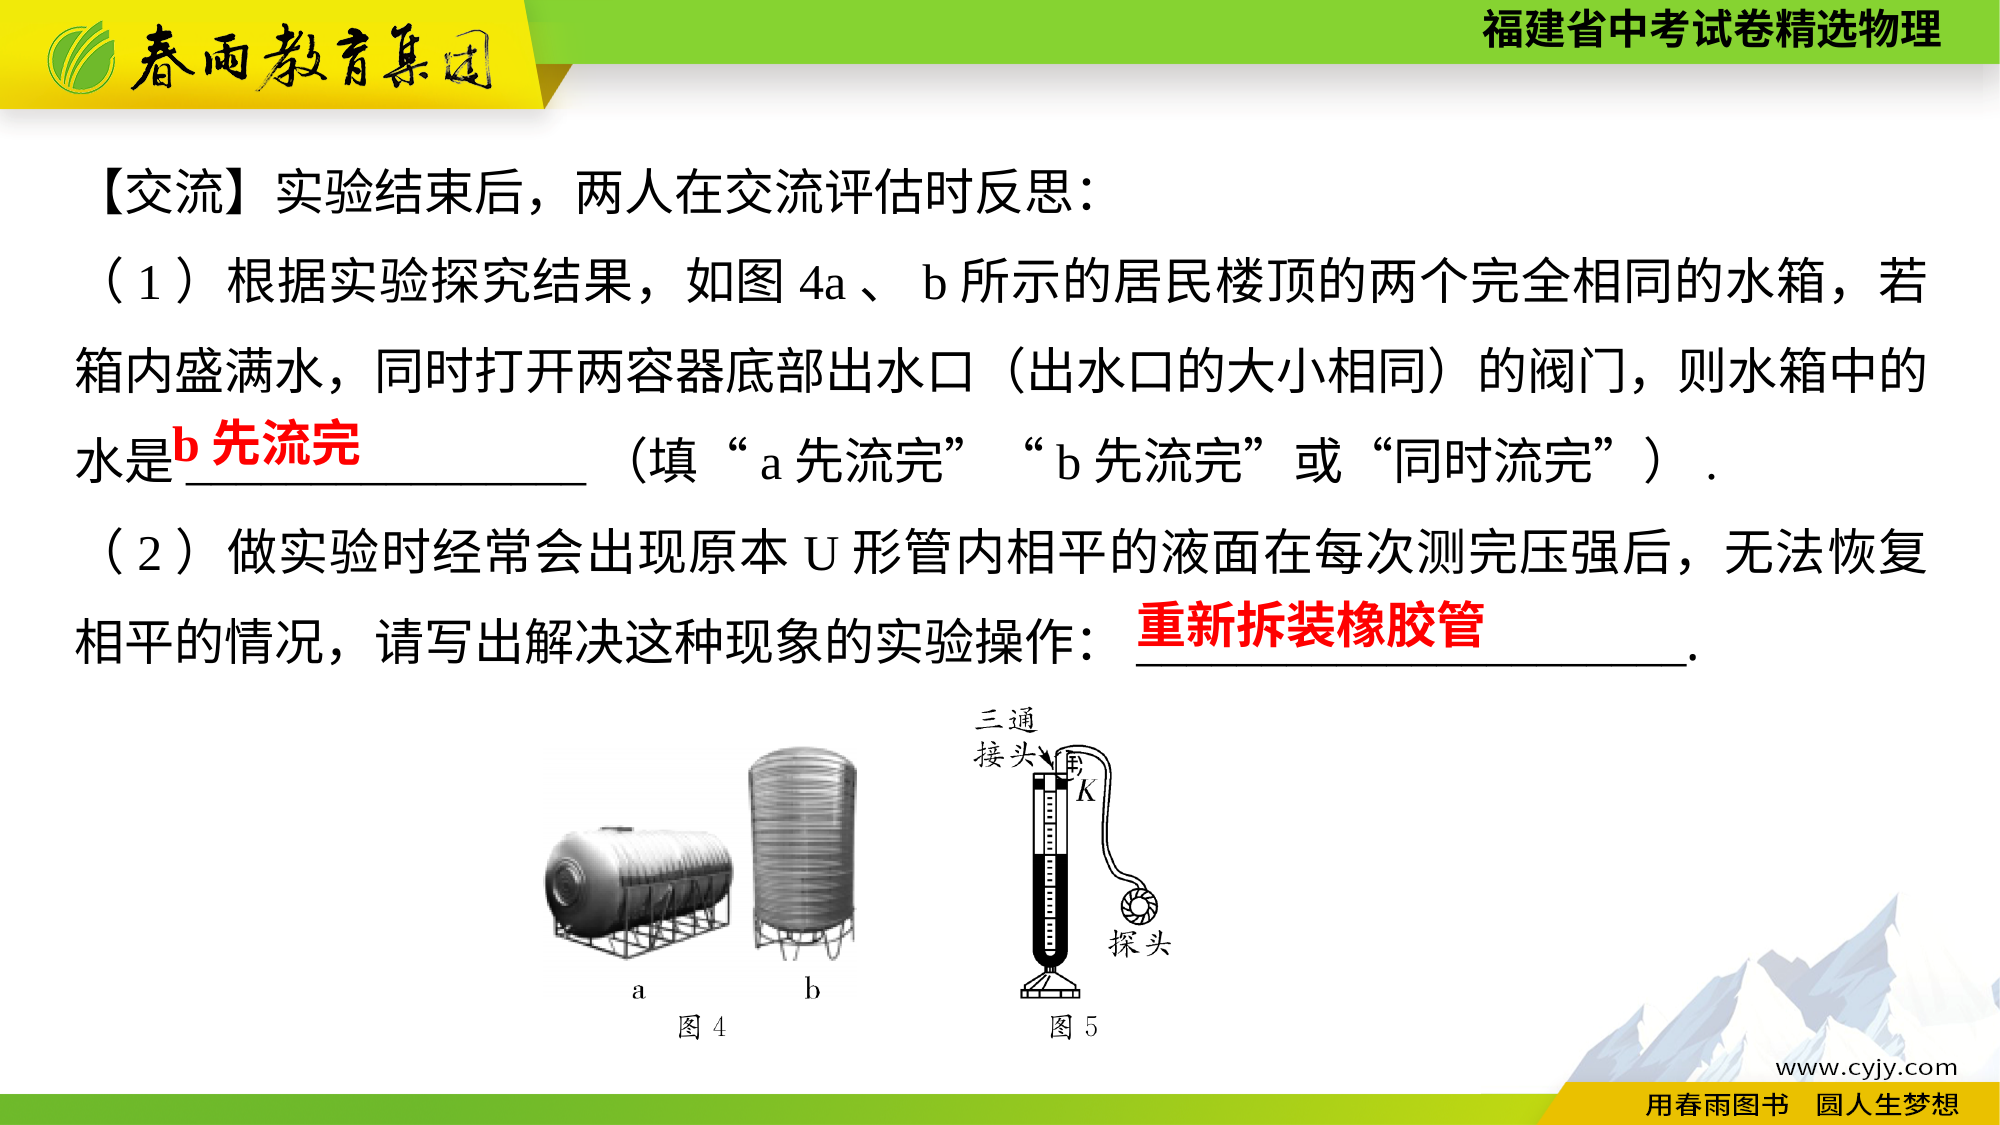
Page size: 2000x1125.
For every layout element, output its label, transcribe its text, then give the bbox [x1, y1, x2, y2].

text_box 重新拆装橡胶管 [1121, 586, 1551, 661]
picture [0, 0, 2000, 1125]
list 【交流】实验结束后，两人在交流评估时反思： （1）根据实验探究结果，如图4a、b所示的居民楼顶的两个完全相同的水箱，若箱内盛满水，同时打开两容器底部出水口（出水口的大小相同）的阀门，则水箱中的水是________________（填“a先流完”“b先流完”或“同时流完”）. （2）做实验时经常会出现原本U形管内相平的液面在每次测完压强后，无法恢复相平的情况，请写出解决这种现象的实验操作：______________________. [59, 122, 1944, 683]
text_box b先流完 [157, 403, 427, 479]
